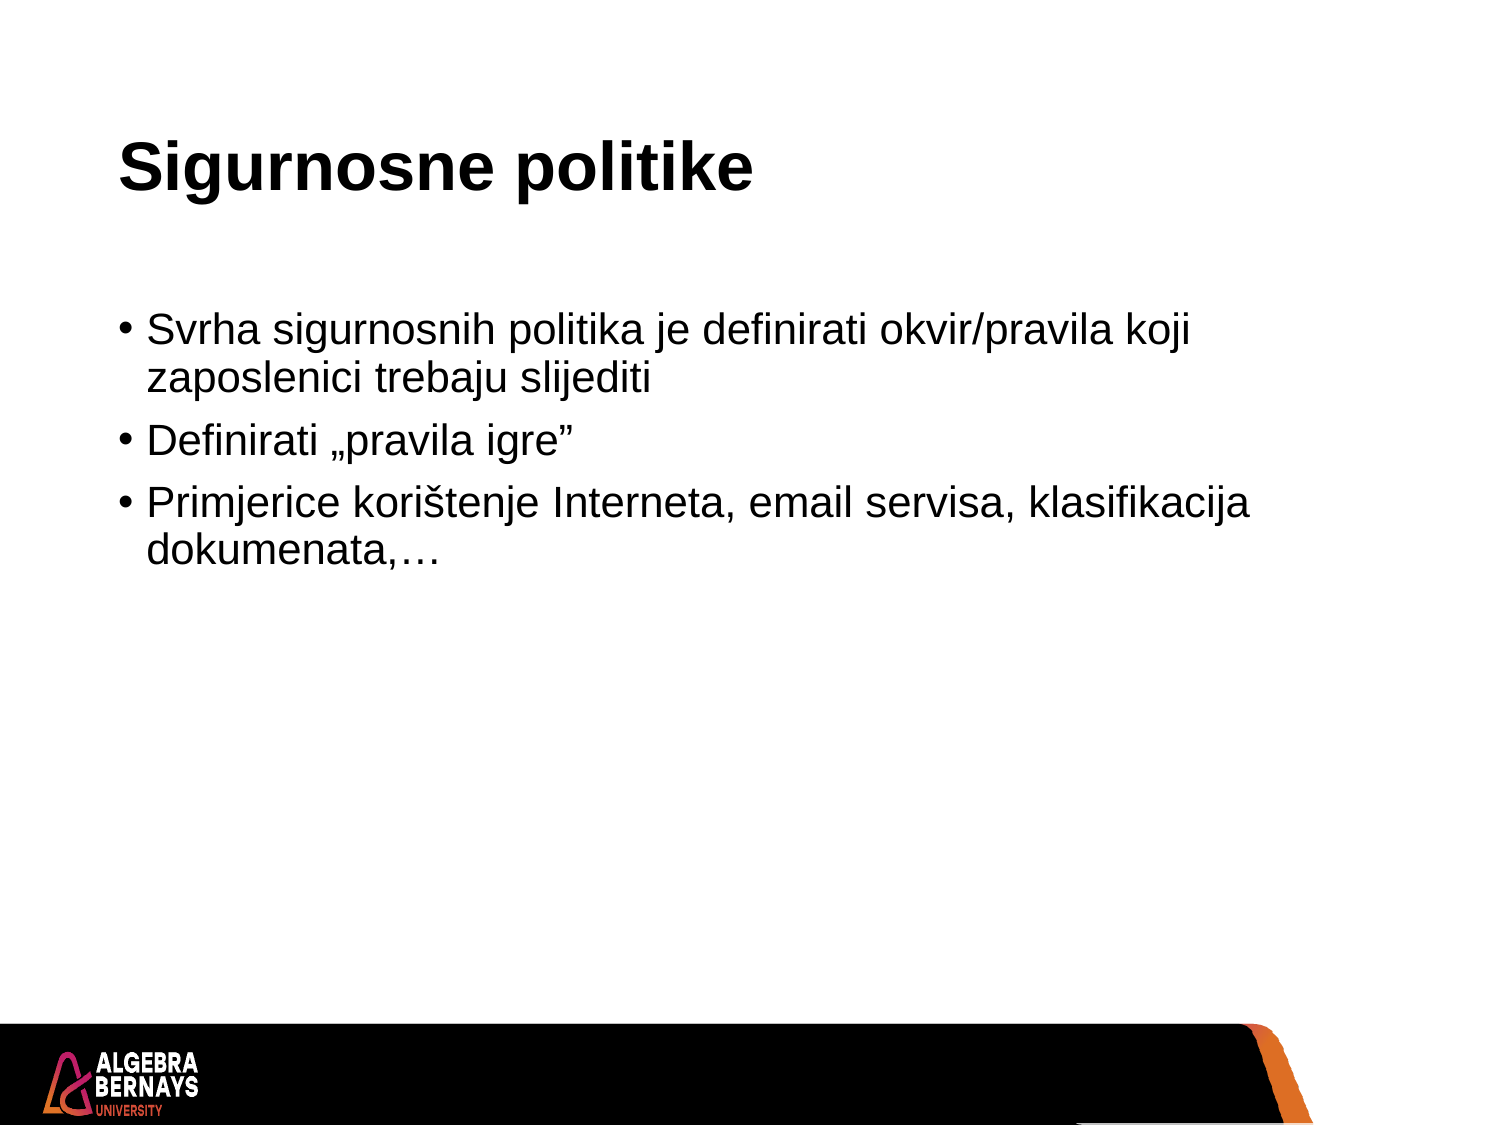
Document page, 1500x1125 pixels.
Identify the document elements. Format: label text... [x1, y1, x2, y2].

picture [0, 1023, 1468, 1125]
title Sigurnosne politike [103, 59, 1397, 278]
list Svrha sigurnosnih politika je definirati okvir/pravila koji zaposlenici trebaju slijediti Definirati „pravila igre” Primjerice korištenje Interneta, email servisa, klasifikacija dokumenata,… [103, 299, 1397, 1014]
